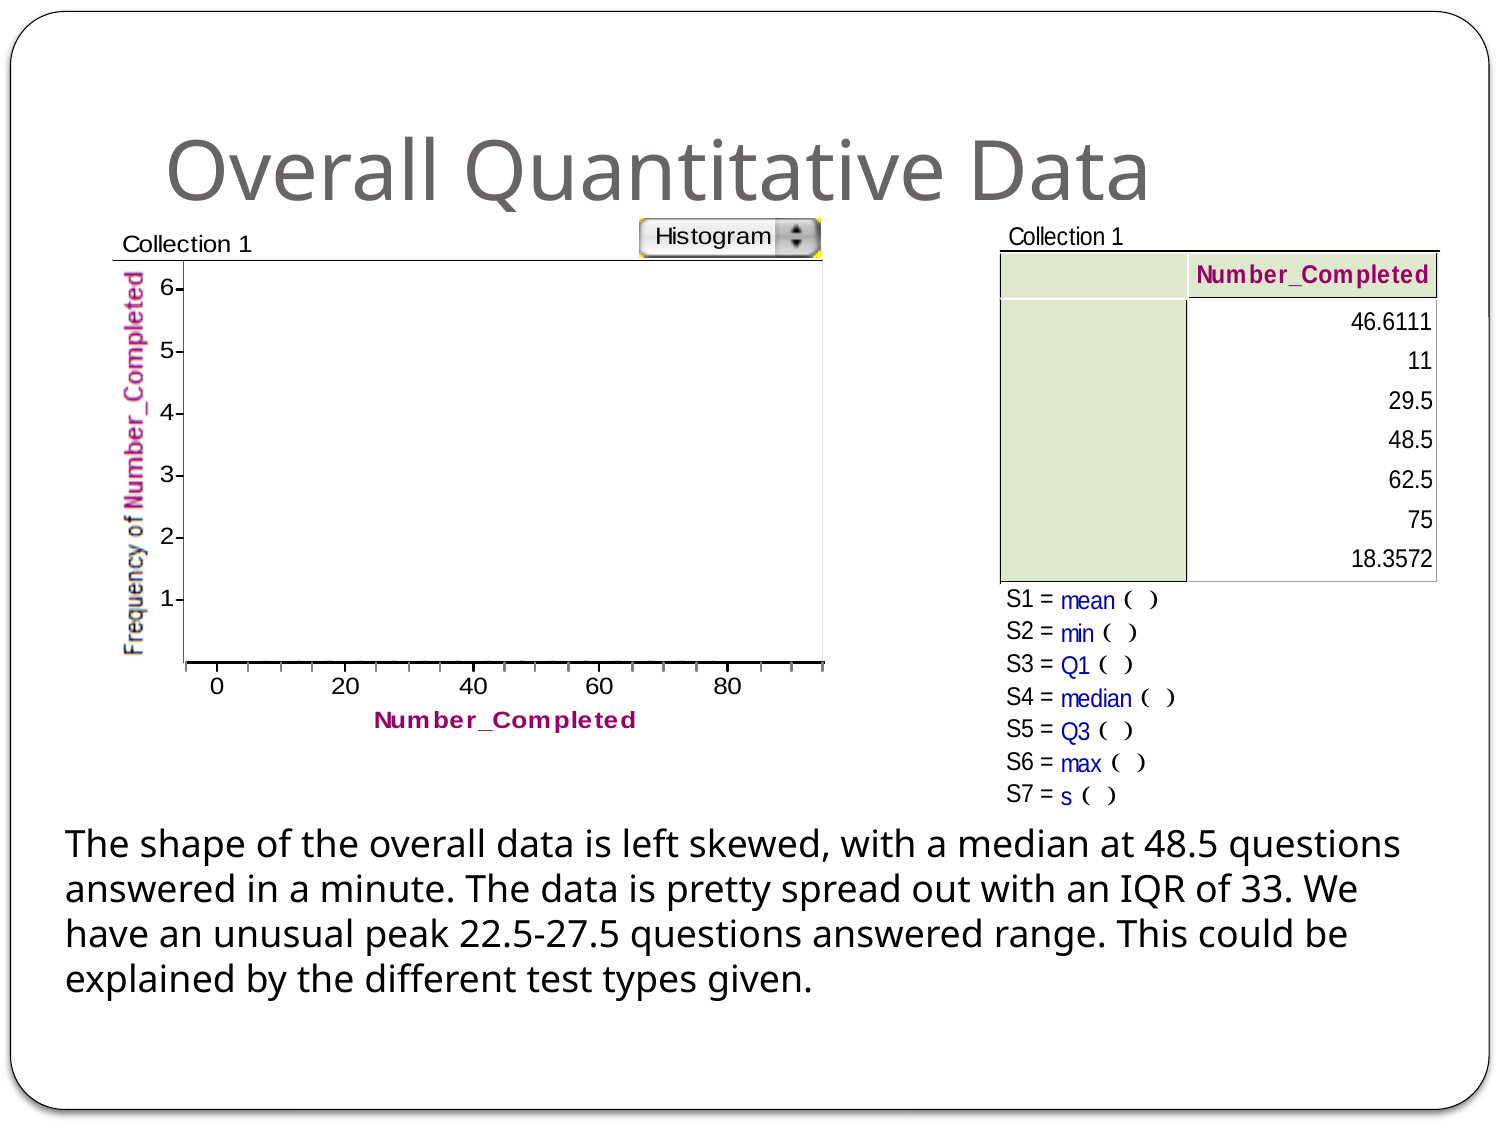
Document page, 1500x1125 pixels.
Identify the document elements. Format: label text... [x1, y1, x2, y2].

picture [999, 199, 1463, 876]
picture [112, 212, 826, 738]
title Overall Quantitative Data [150, 45, 1425, 233]
text_box The shape of the overall data is left skewed, with a median at 48.5 questions answered in a minute. The data is pretty spread out with an IQR of 33. We have an unusual peak 22.5-27.5 questions answered range. This could be explained by the different test types given. [49, 812, 1463, 1008]
